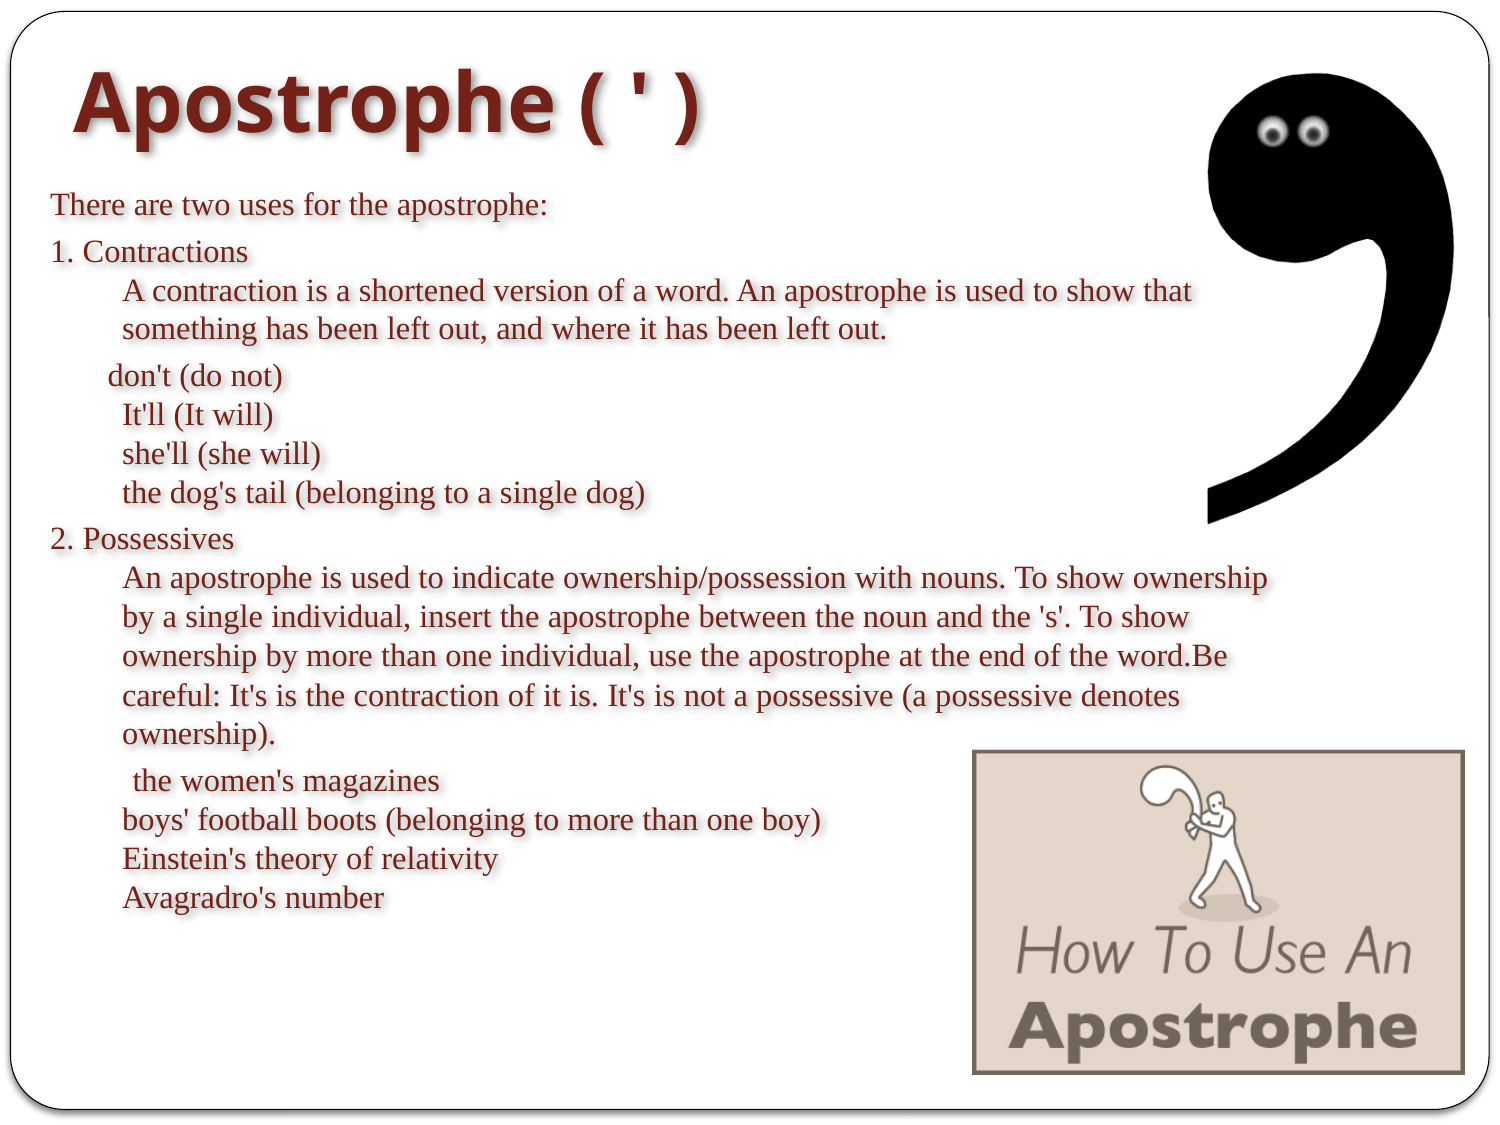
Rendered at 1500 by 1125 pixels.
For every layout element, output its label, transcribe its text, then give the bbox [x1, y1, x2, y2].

picture [972, 749, 1465, 1075]
picture [1089, 46, 1500, 557]
list There are two uses for the apostrophe: 1. Contractions A contraction is a shortened version of a word. An apostrophe is used to show that something has been left out, and where it has been left out. don't (do not) It'll (It will) she'll (she will) the dog's tail (belonging to a single dog) 2. Possessives An apostrophe is used to indicate ownership/possession with nouns. To show ownership by a single individual, insert the apostrophe between the noun and the 's'. To show ownership by more than one individual, use the apostrophe at the end of the word.Be careful: It's is the contraction of it is. It's is not a possessive (a possessive denotes ownership). the women's magazines boys' football boots (belonging to more than one boy) Einstein's theory of relativity Avagradro's number [35, 175, 1311, 926]
title Apostrophe ( ' ) [58, 0, 1334, 164]
